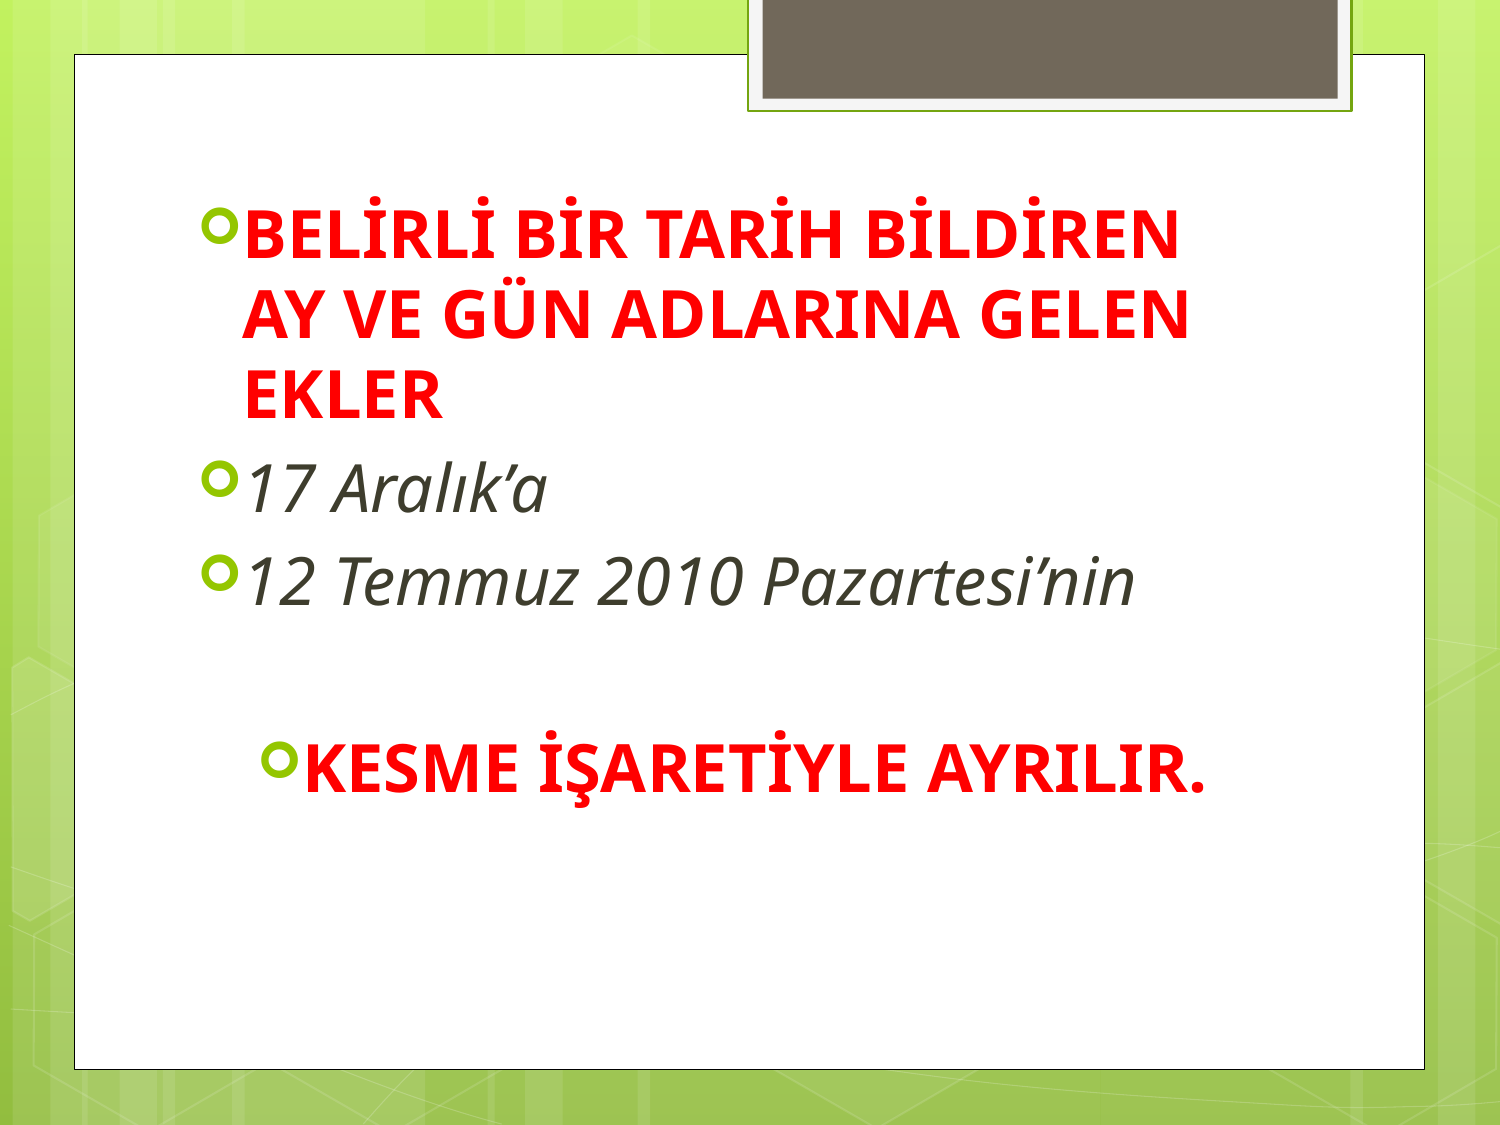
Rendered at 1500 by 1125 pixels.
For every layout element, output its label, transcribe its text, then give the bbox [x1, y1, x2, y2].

list BELİRLİ BİR TARİH BİLDİREN AY VE GÜN ADLARINA GELEN EKLER 17 Aralık’a 12 Temmuz 2010 Pazartesi’nin KESME İŞARETİYLE AYRILIR. [171, 184, 1283, 957]
